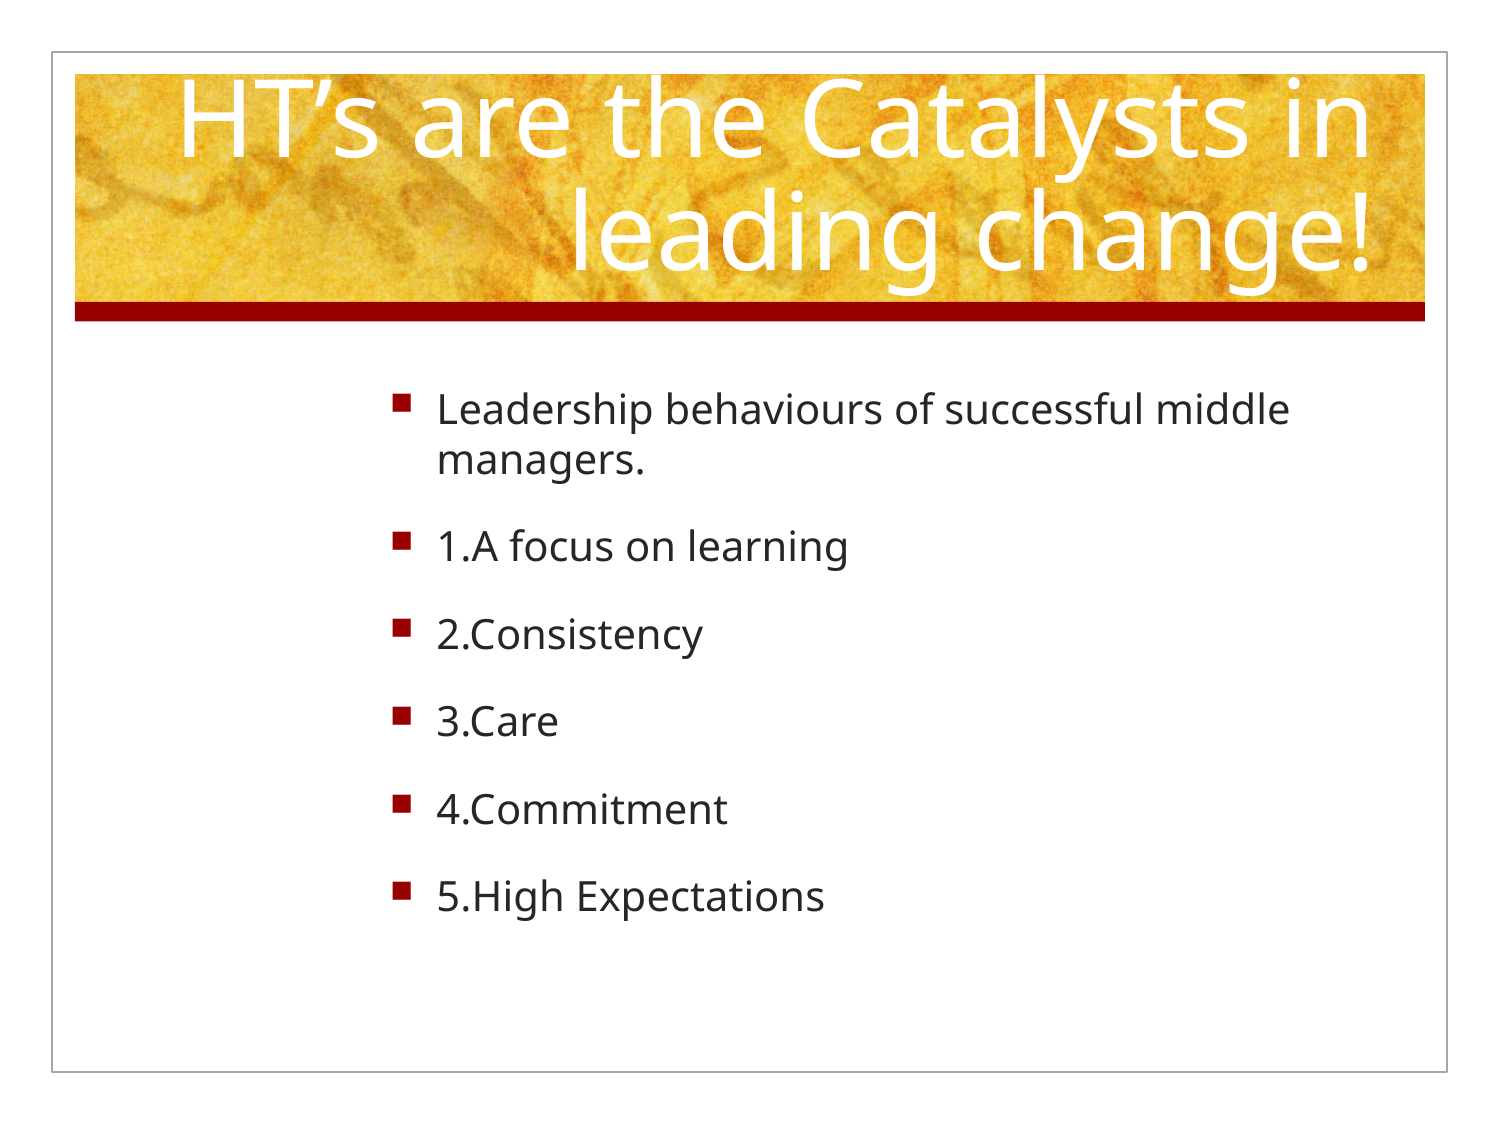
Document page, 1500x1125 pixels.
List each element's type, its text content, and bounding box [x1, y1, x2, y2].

title HT’s are the Catalysts in leading change! [108, 74, 1392, 292]
picture [75, 74, 1425, 301]
list Leadership behaviours of successful middle managers. 1.A focus on learning 2.Consistency 3.Care 4.Commitment 5.High Expectations [375, 375, 1392, 1005]
